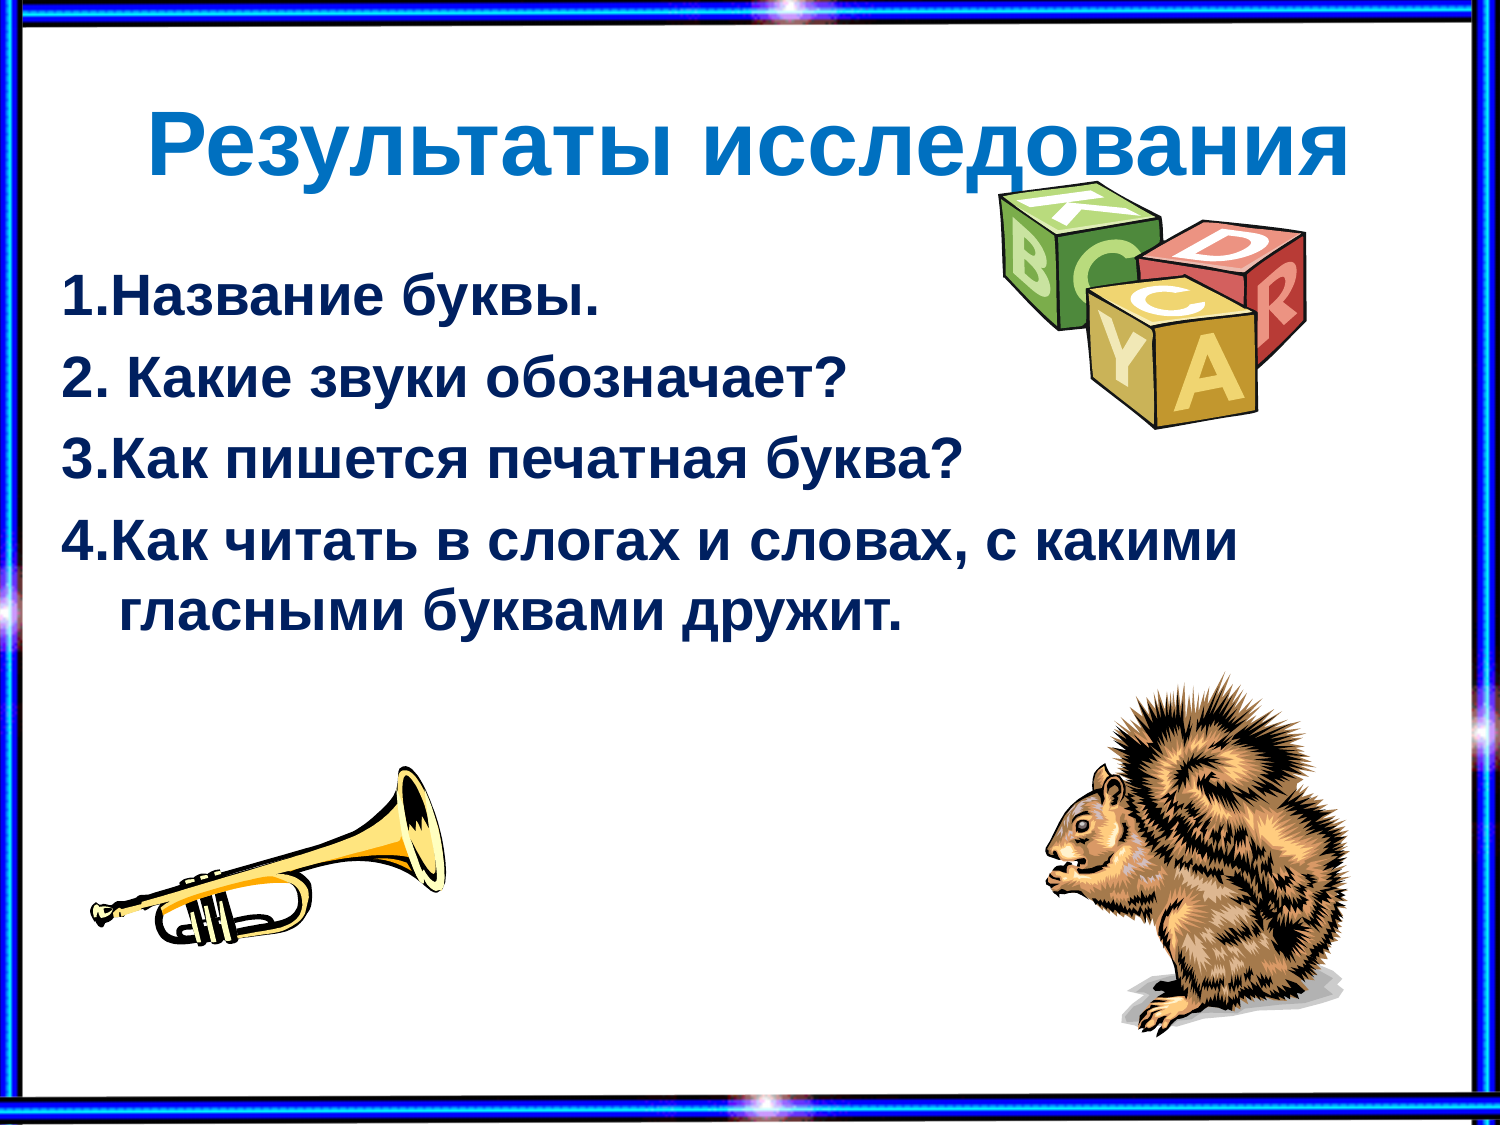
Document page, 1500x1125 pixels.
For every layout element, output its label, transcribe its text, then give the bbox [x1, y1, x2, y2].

title Результаты исследования [75, 45, 1425, 233]
picture [997, 162, 1307, 449]
picture [88, 761, 455, 949]
list 1.Название буквы. 2. Какие звуки обозначает? 3.Как пишется печатная буква? 4.Как читать в слогах и словах, с какими гласными буквами дружит. [46, 249, 1418, 1015]
picture [0, 0, 1500, 1125]
